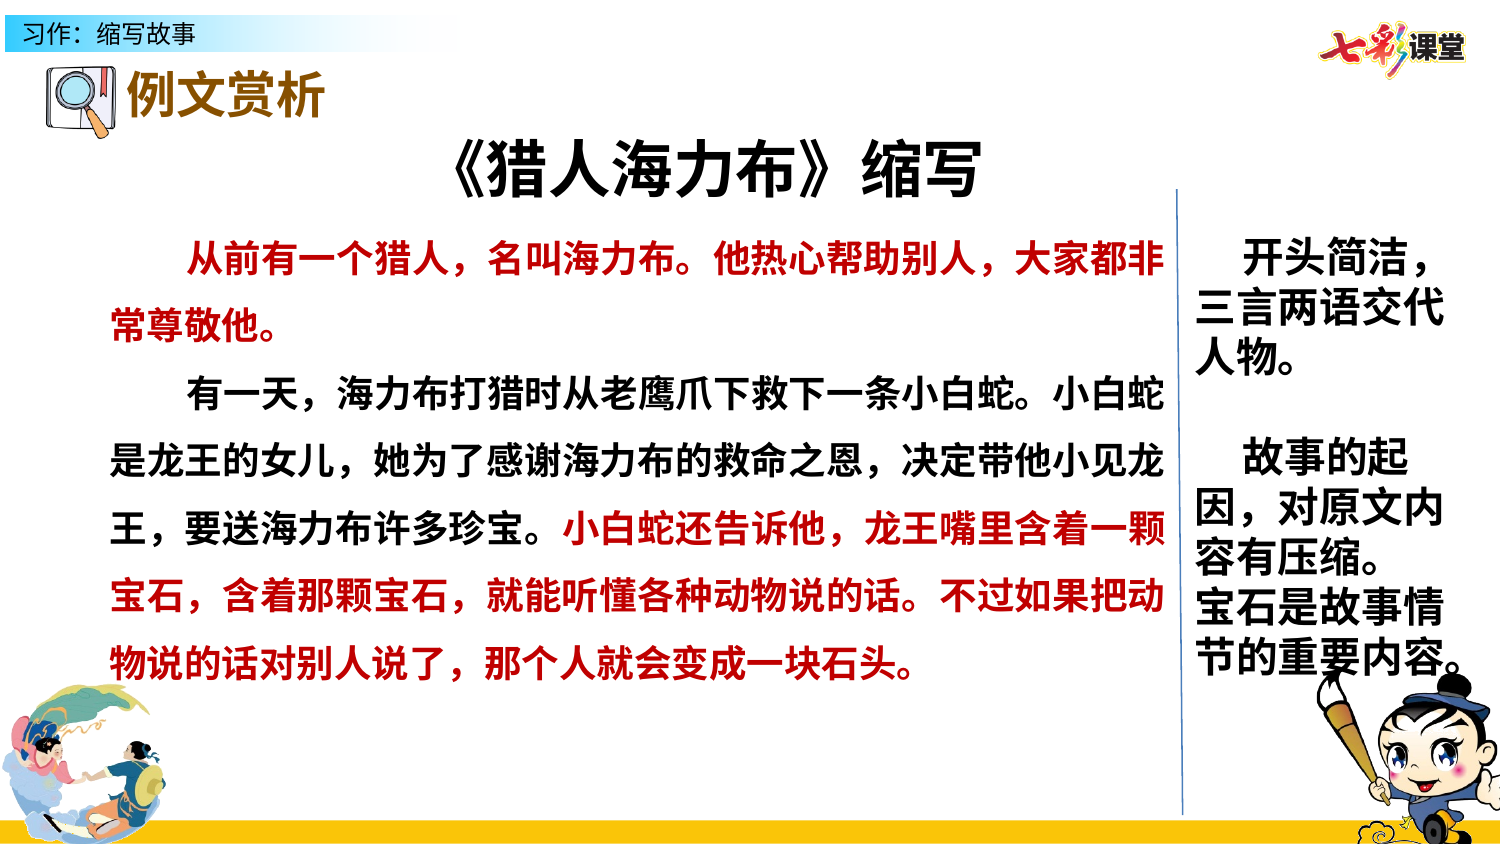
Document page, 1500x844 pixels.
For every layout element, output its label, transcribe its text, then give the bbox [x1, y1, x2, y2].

picture [1316, 20, 1468, 80]
text_box 例文赏析 [115, 57, 468, 129]
picture [1316, 668, 1500, 844]
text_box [1176, 188, 1183, 816]
picture [46, 66, 116, 139]
text_box 从前有一个猎人，名叫海力布。他热心帮助别人，大家都非常尊敬他。 有一天，海力布打猎时从老鹰爪下救下一条小白蛇。小白蛇是龙王的女儿，她为了感谢海力布的救命之恩，决定带他小见龙王，要送海力布许多珍宝。小白蛇还告诉他，龙王嘴里含着一颗宝石，含着那颗宝石，就能听懂各种动物说的话。不过如果把动物说的话对别人说了，那个人就会变成一块石头。 [98, 206, 1171, 691]
text_box 《猎人海力布》缩写 [412, 124, 998, 211]
text_box 开头简洁，三言两语交代人物。 故事的起因，对原文内容有压缩。 宝石是故事情节的重要内容。 [1187, 223, 1462, 789]
picture [0, 667, 187, 844]
